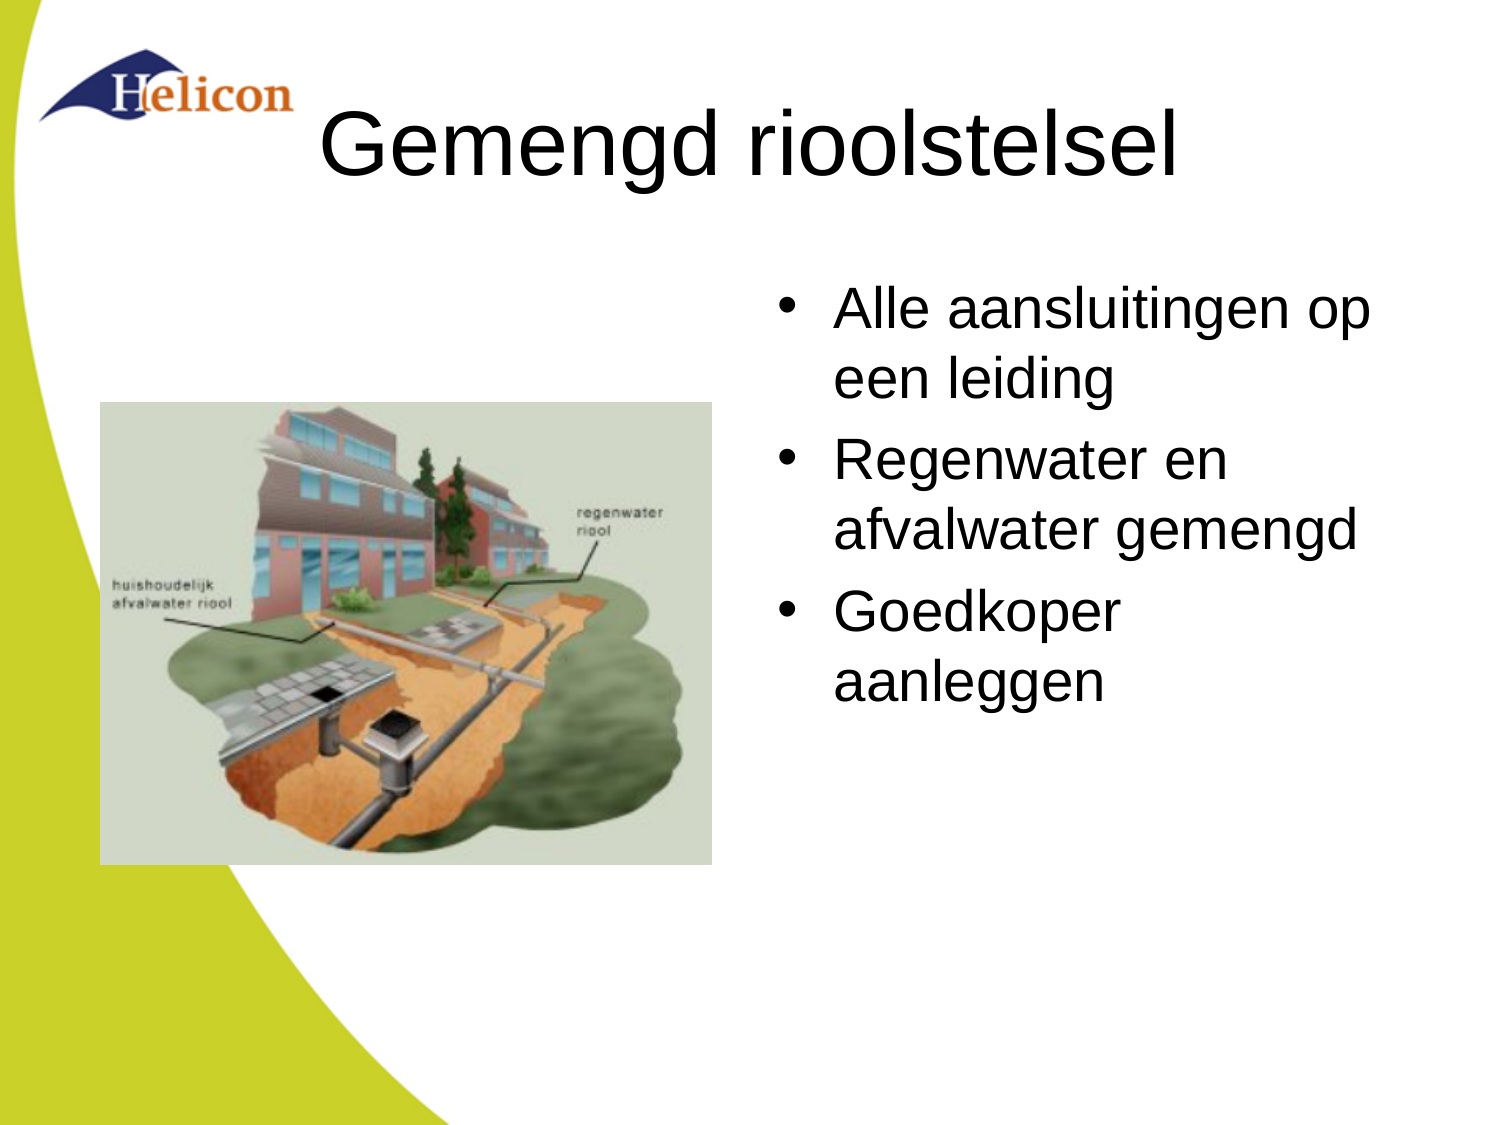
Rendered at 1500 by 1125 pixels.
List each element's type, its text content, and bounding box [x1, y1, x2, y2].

title Gemengd rioolstelsel [75, 45, 1425, 233]
list Alle aansluitingen op een leiding Regenwater en afvalwater gemengd Goedkoper aanleggen [762, 262, 1425, 1005]
picture [0, 0, 1500, 1125]
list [100, 402, 712, 866]
